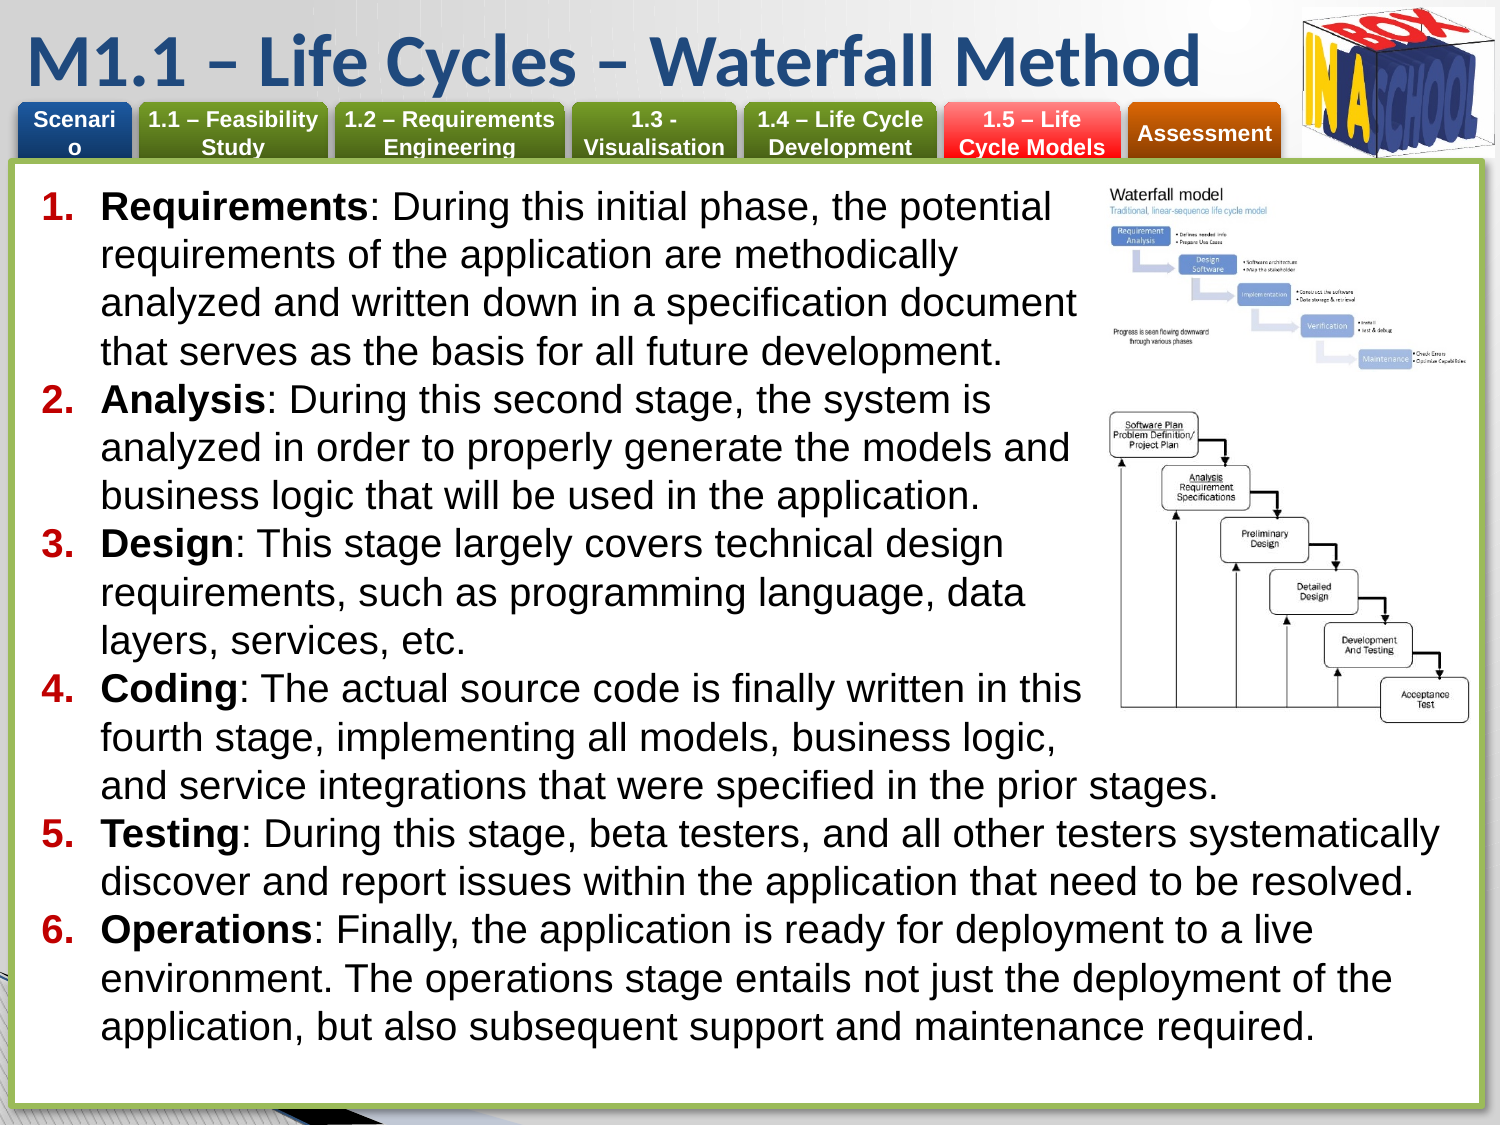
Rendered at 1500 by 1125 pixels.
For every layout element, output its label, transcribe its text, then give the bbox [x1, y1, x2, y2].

picture [1104, 407, 1471, 729]
text_box Requirements: During this initial phase, the potential requirements of the application are methodically analyzed and written down in a specification document that serves as the basis for all future development. Analysis: During this second stage, the system is analyzed in order to properly generate the models and business logic that will be used in the application. Design: This stage largely covers technical design requirements, such as programming language, data layers, services, etc. Coding: The actual source code is finally written in this fourth stage, implementing all models, business logic, and service integrations that were specified in the prior stages. Testing: During this stage, beta testers, and all other testers systematically discover and report issues within the application that need to be resolved. Operations: Finally, the application is ready for deployment to a live environment. The operations stage entails not just the deployment of the application, but also subsequent support and maintenance required. [26, 172, 1470, 1056]
picture [1104, 184, 1470, 372]
picture [1302, 7, 1495, 158]
picture [281, 1114, 303, 1125]
title M1.1 – Life Cycles – Waterfall Method [11, 11, 1270, 102]
